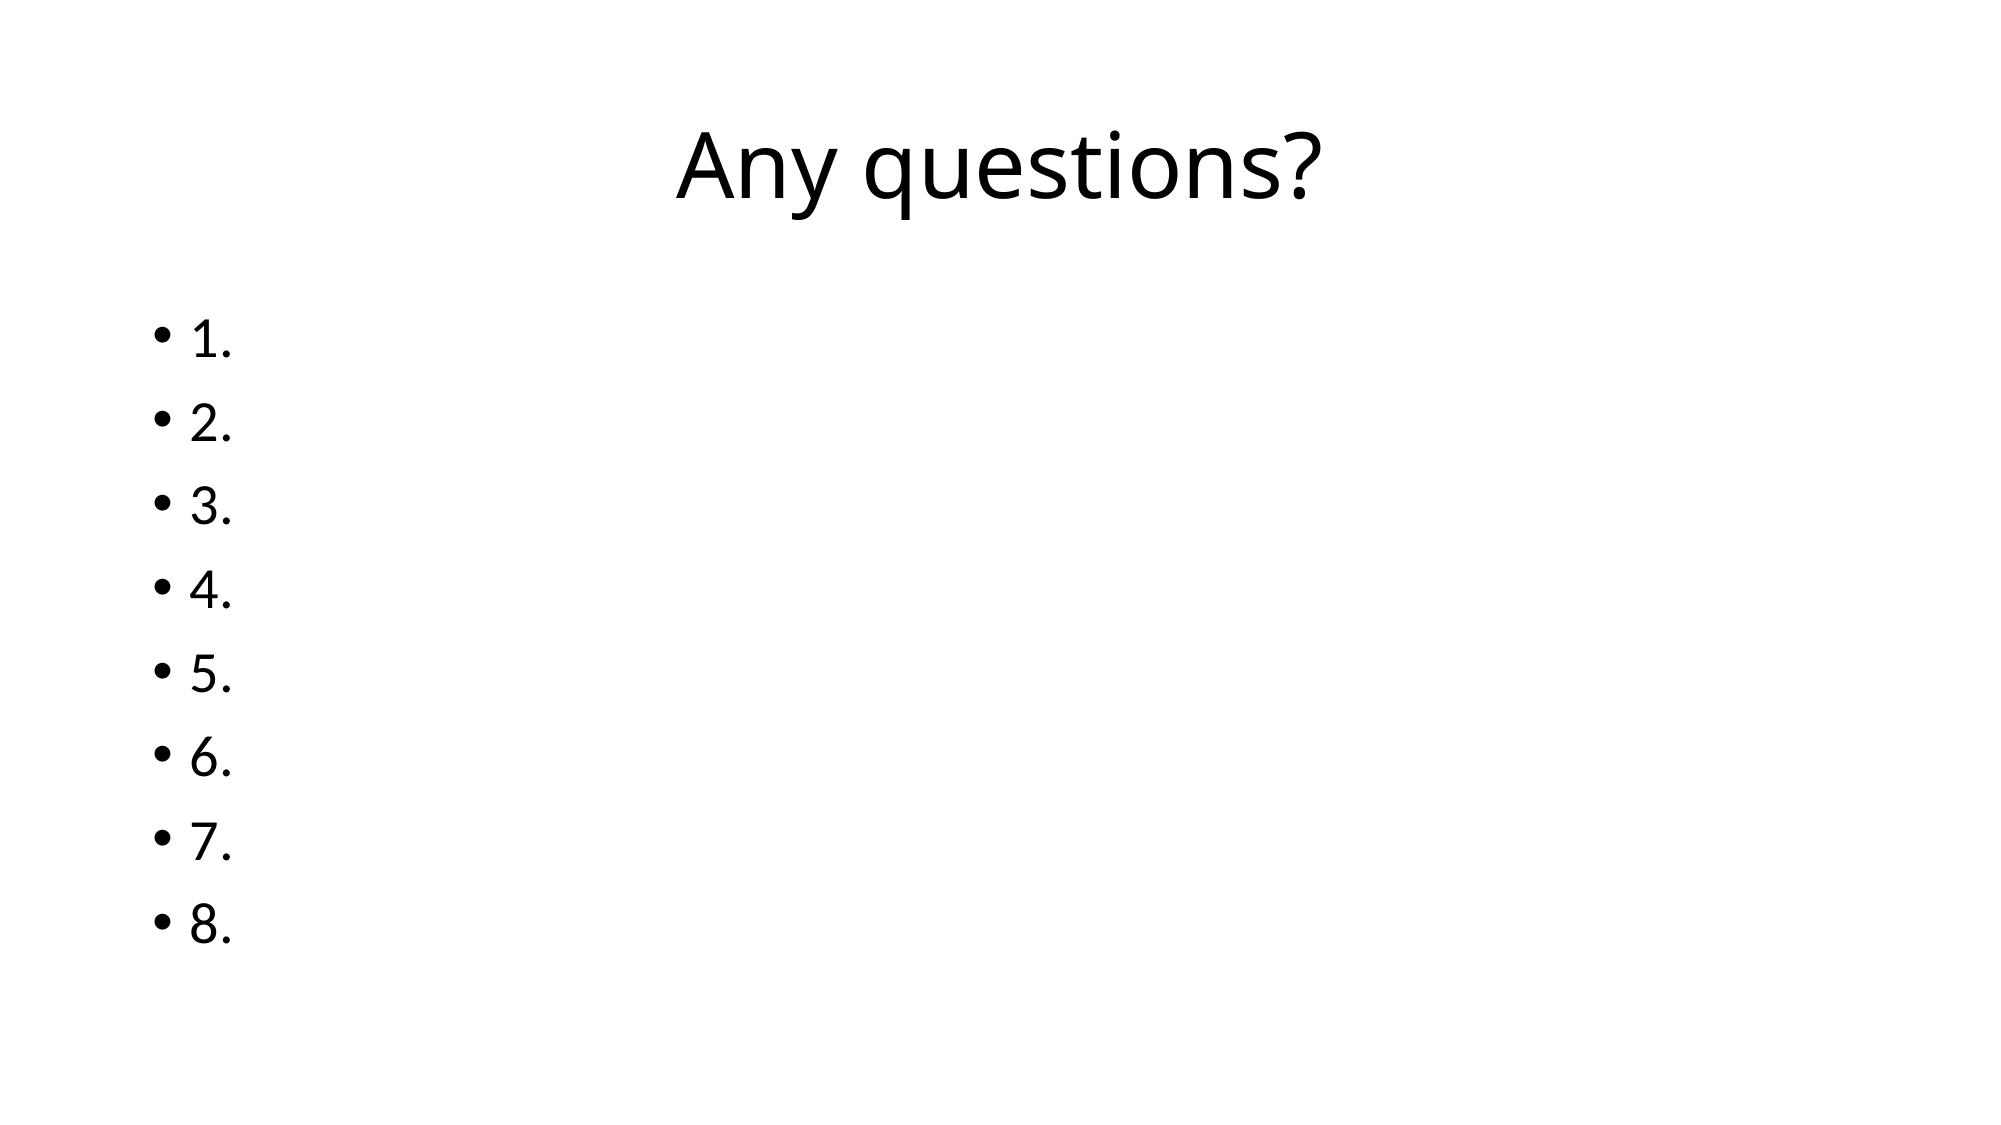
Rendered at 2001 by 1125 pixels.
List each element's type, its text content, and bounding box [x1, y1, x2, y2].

title Any questions? [137, 59, 1863, 278]
list 1. 2. 3. 4. 5. 6. 7. 8. [137, 299, 1863, 1014]
